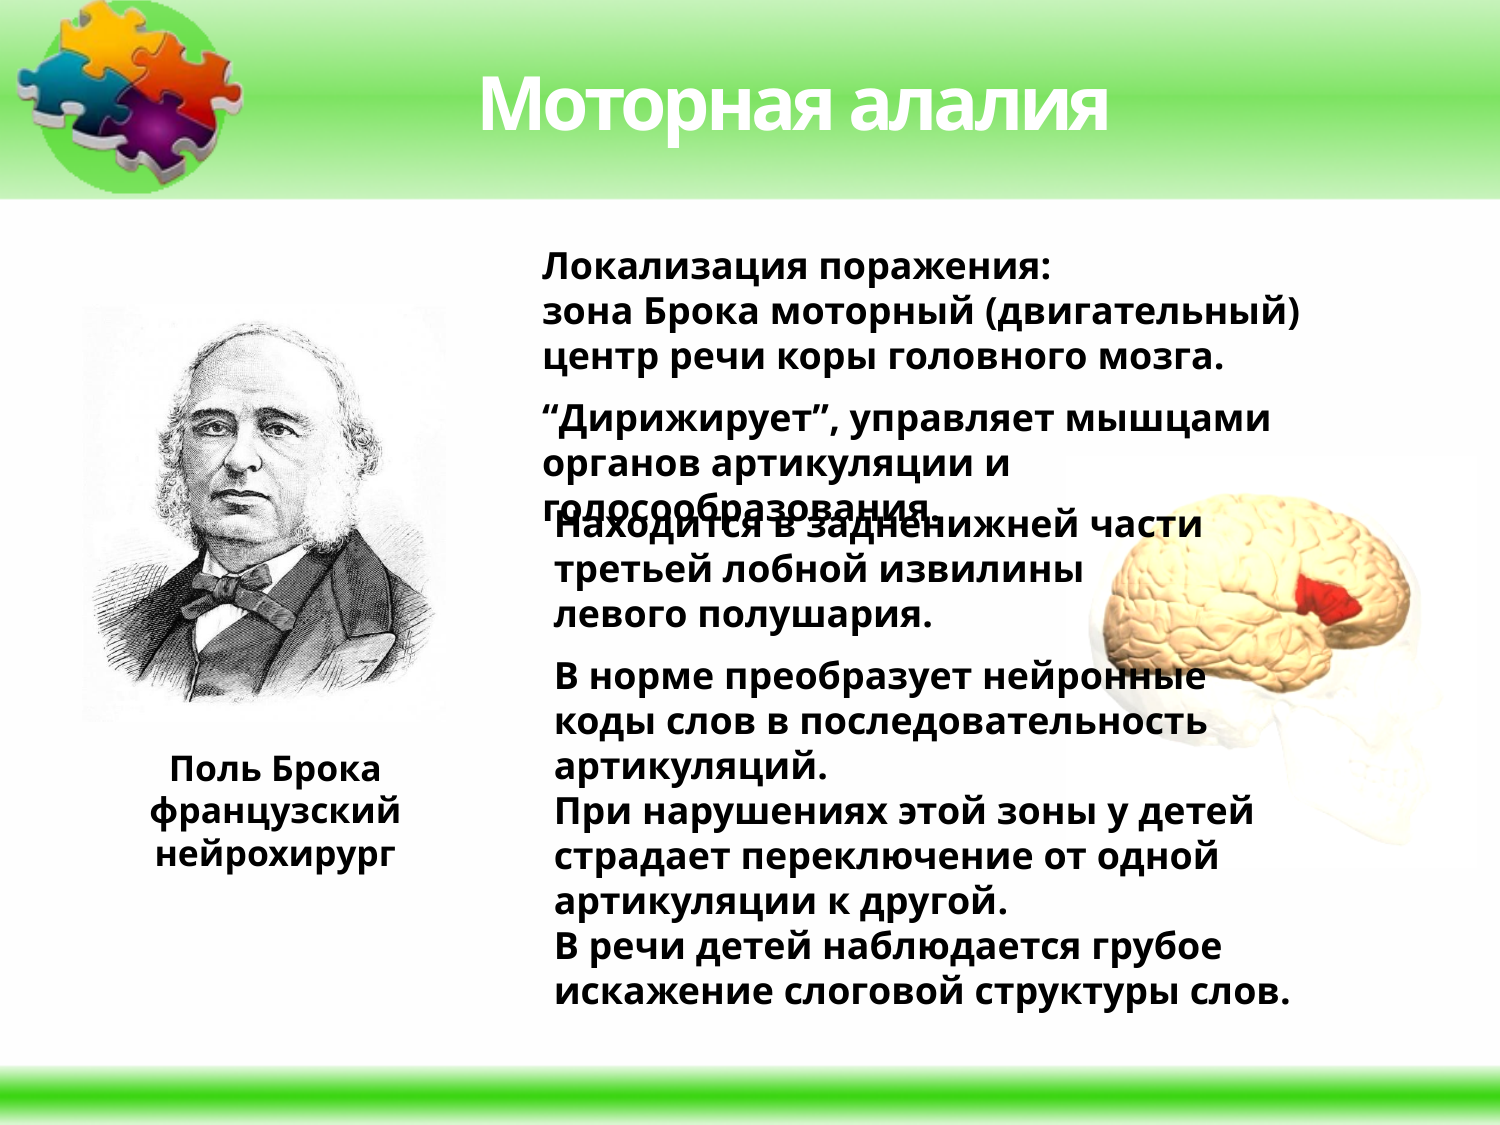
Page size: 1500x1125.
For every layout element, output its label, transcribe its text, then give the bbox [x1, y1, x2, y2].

list Поль Брока французский нейрохирург [46, 738, 504, 868]
text_box “Дирижирует”, управляет мышцами органов артикуляции и голосообразования. [527, 386, 1383, 537]
text_box Находится в задненижней части третьей лобной извилины левого полушария. [538, 537, 1061, 642]
text_box Локализация поражения: зона Брока моторный (двигательный) центр речи коры головного мозга. [527, 234, 1360, 385]
title Моторная алалия [70, 35, 1500, 166]
picture [0, 0, 1500, 1125]
text_box В норме преобразует нейронные коды слов в последовательность артикуляций. При нарушениях этой зоны у детей страдает переключение от одной артикуляции к другой. В речи детей наблюдается грубое искажение слоговой структуры слов. [538, 644, 1442, 1020]
